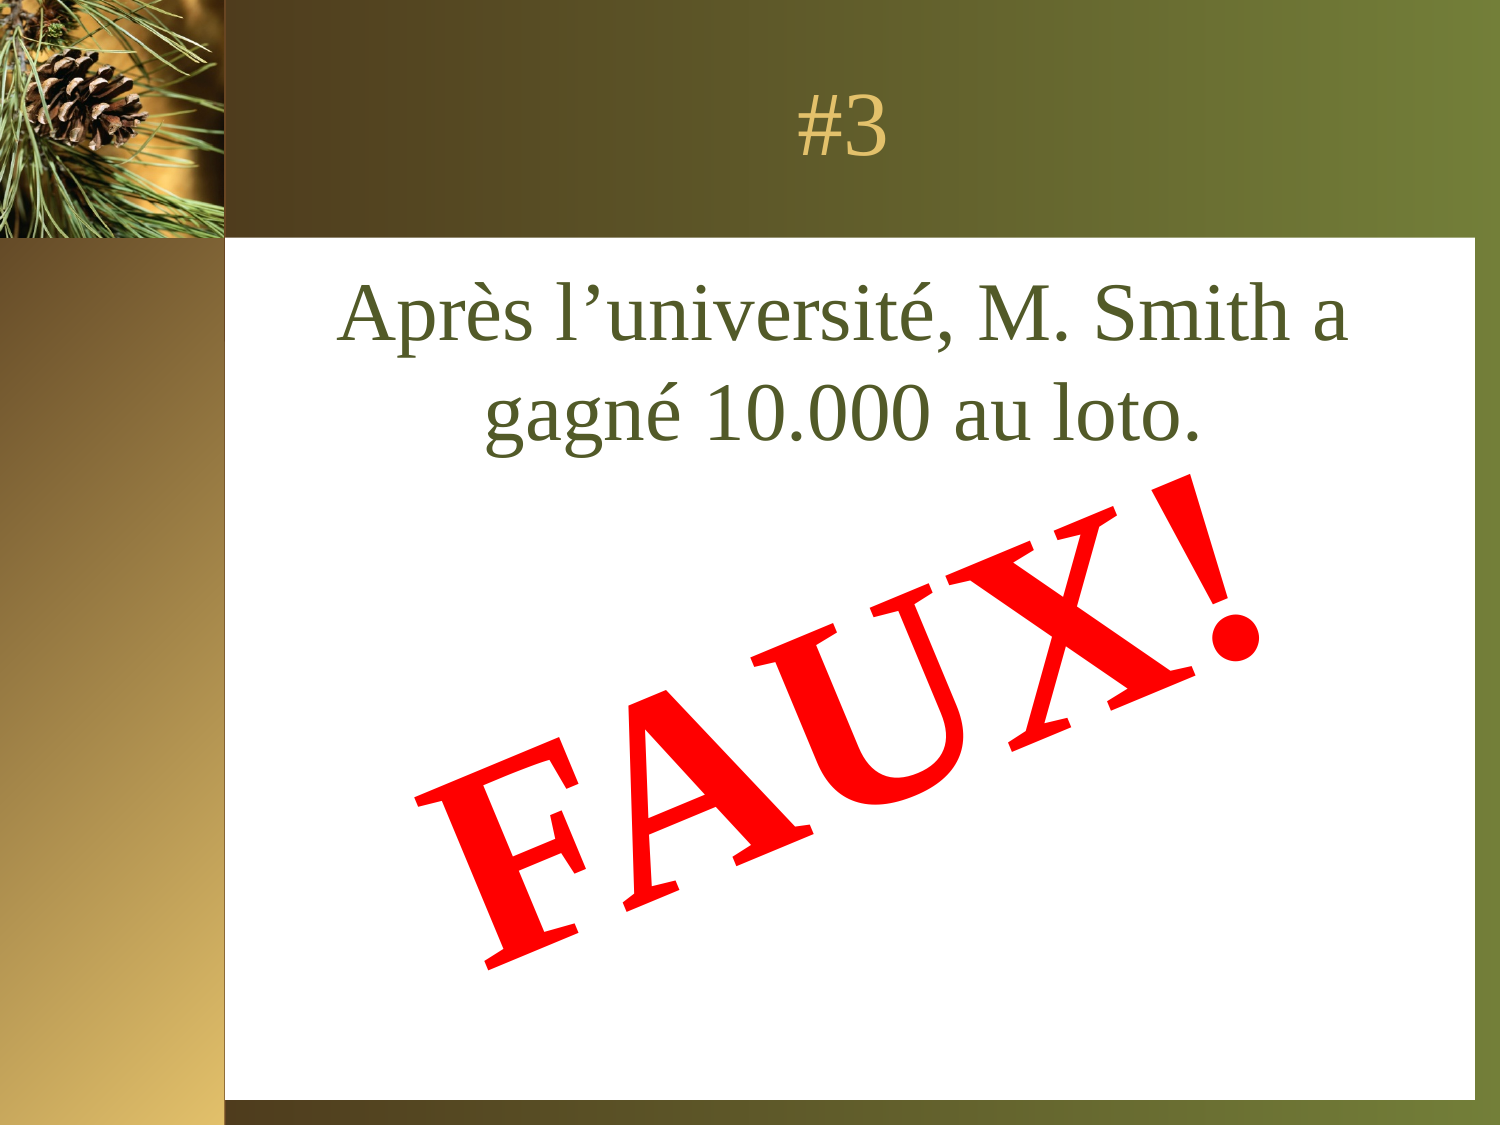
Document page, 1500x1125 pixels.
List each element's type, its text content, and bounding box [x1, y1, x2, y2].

picture [0, 0, 224, 238]
title #3 [249, 24, 1438, 213]
text_box FAUX! [355, 359, 1327, 1039]
list Après l’université, M. Smith a gagné 10.000 au loto. [249, 249, 1438, 1088]
